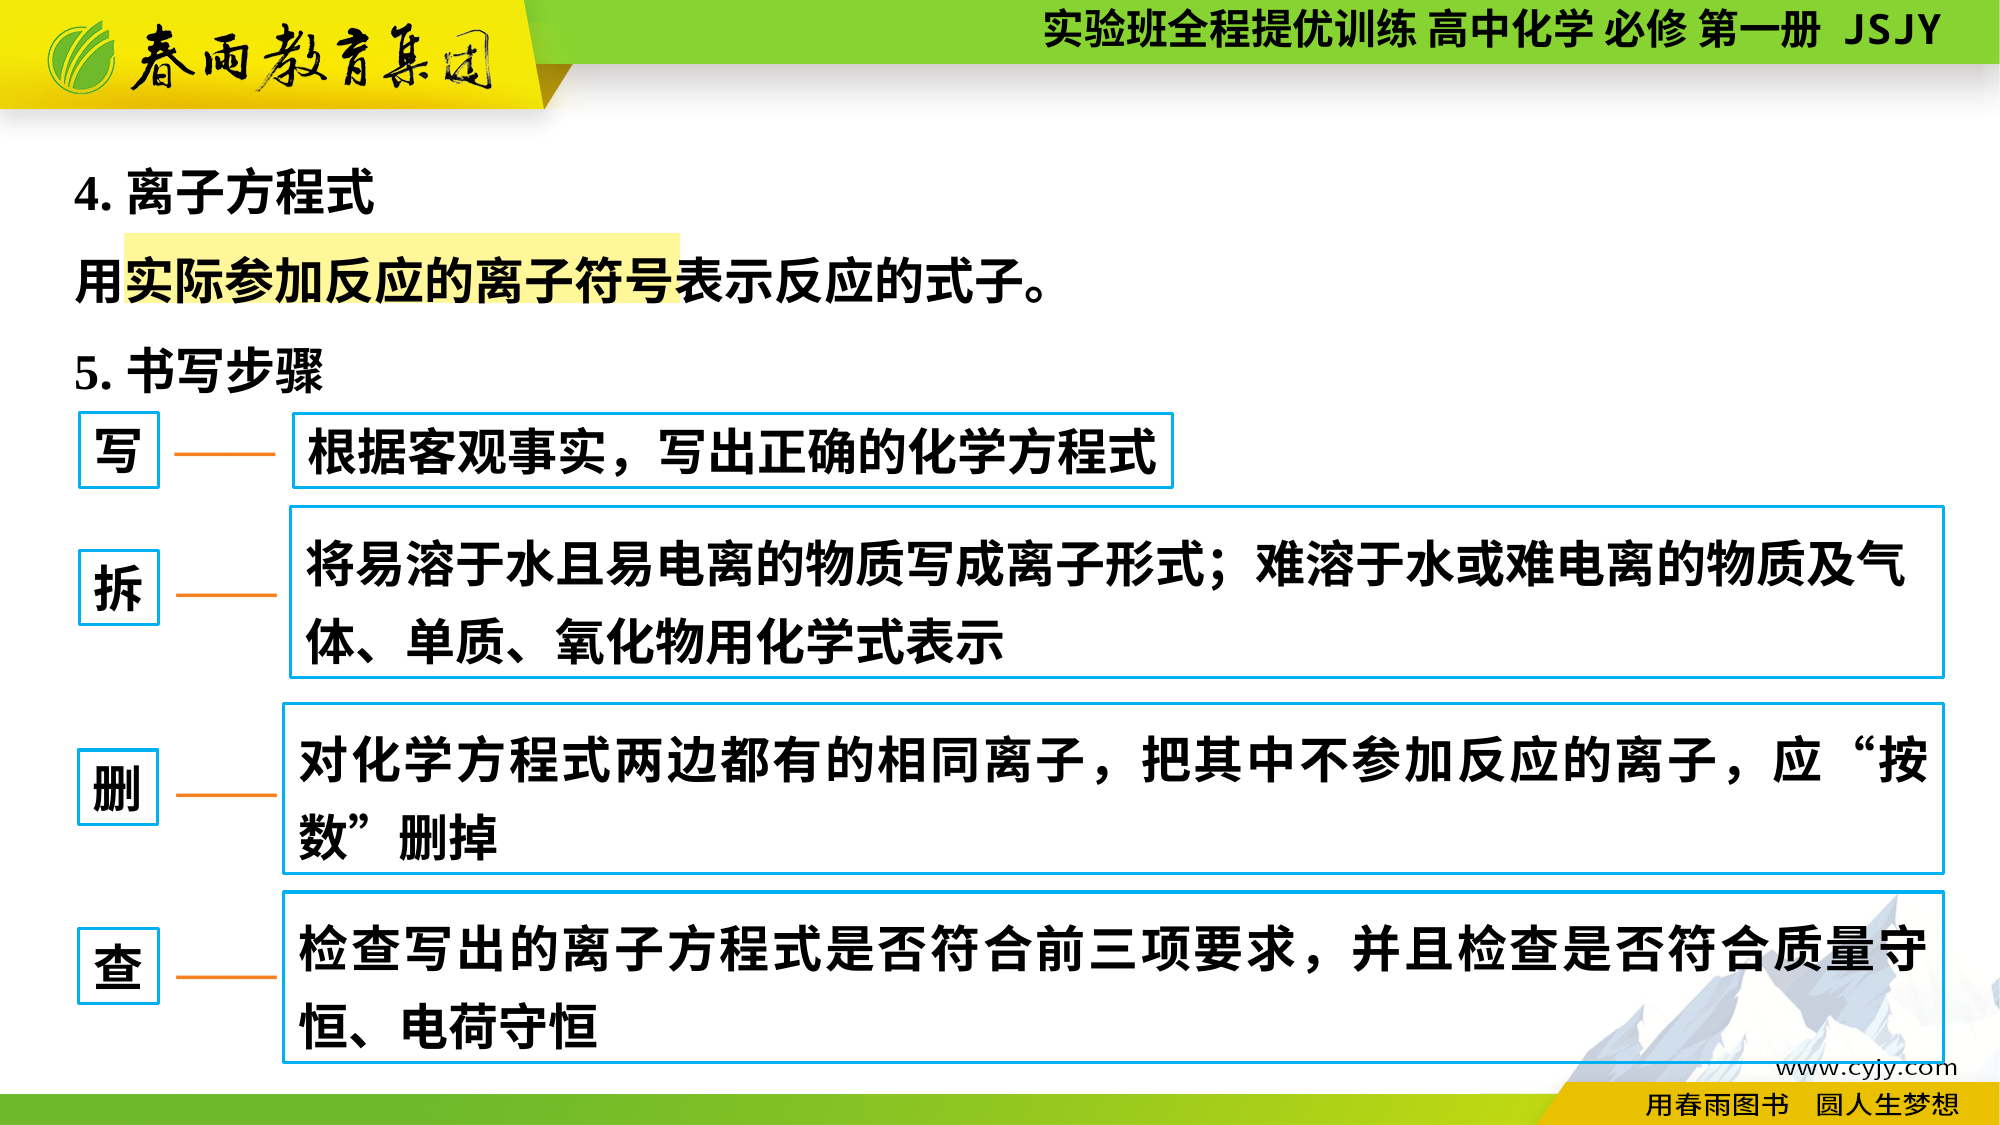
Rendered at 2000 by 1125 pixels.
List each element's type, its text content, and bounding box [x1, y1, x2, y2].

text_box 将易溶于水且易电离的物质写成离子形式；难溶于水或难电离的物质及气体、单质、氧化物用化学式表示 [290, 506, 1944, 678]
picture [0, 0, 2000, 1125]
text_box —— [160, 408, 291, 484]
text_box 查 [78, 928, 159, 1004]
text_box —— [161, 550, 290, 625]
text_box 写 [79, 412, 159, 488]
text_box 检查写出的离子方程式是否符合前三项要求，并且检查是否符合质量守恒、电荷守恒 [283, 891, 1944, 1063]
text_box —— [161, 750, 283, 825]
text_box 对化学方程式两边都有的相同离子，把其中不参加反应的离子，应“按数”删掉 [283, 703, 1944, 874]
text_box 删 [78, 750, 158, 825]
text_box 根据客观事实，写出正确的化学方程式 [293, 413, 1173, 488]
text_box —— [161, 932, 283, 1008]
list 4.离子方程式 用实际参加反应的离子符号表示反应的式子。 5.书写步骤 [59, 122, 1944, 399]
text_box 拆 [79, 550, 159, 625]
